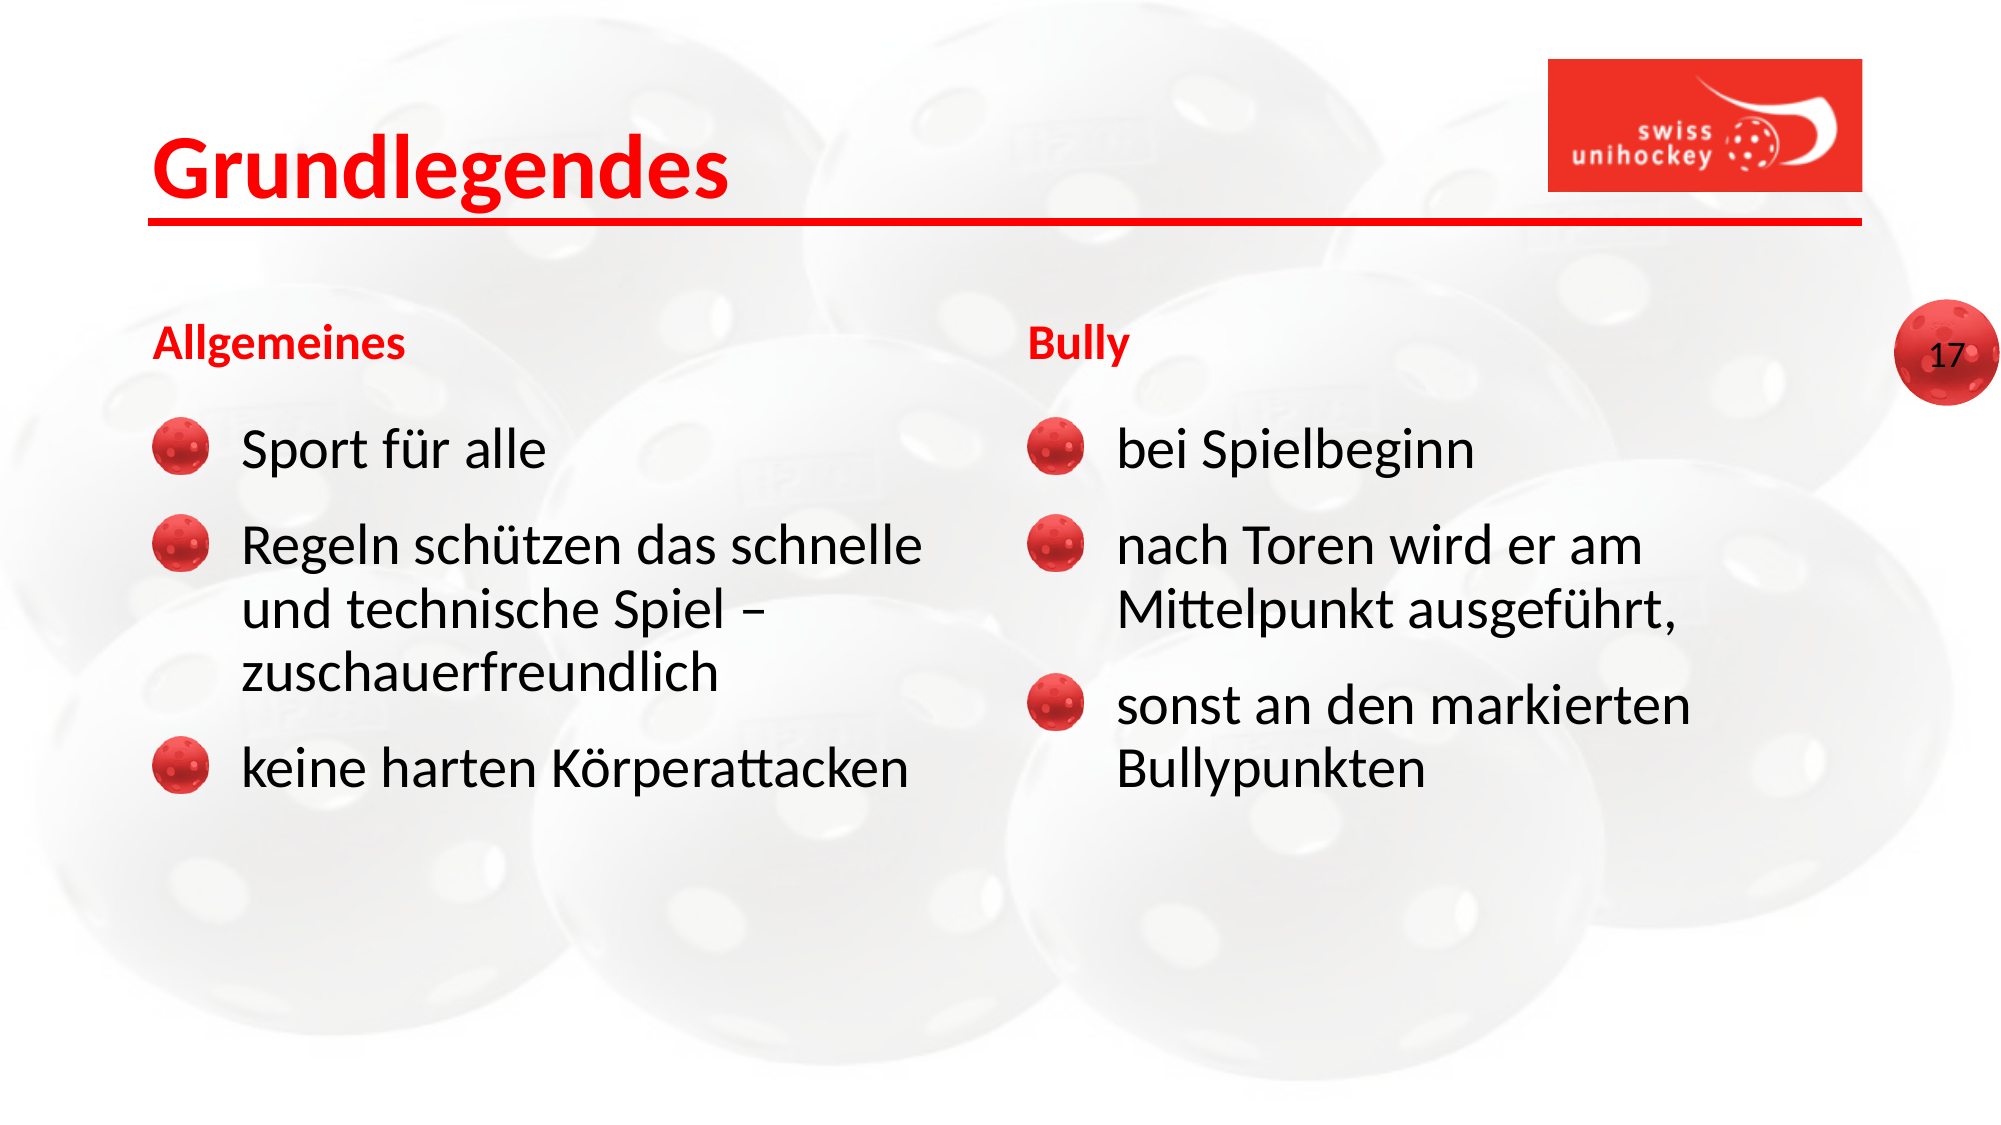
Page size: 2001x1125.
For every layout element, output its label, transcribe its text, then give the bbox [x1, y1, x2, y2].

picture [152, 417, 209, 475]
slide_number 17 [1894, 299, 2000, 406]
list bei Spielbeginn nach Toren wird er am Mittelpunkt ausgeführt, sonst an den markierten Bullypunkten [1012, 410, 1863, 1016]
picture [152, 736, 209, 794]
list Allgemeines [137, 275, 984, 410]
picture [1027, 514, 1084, 572]
list Bully [1012, 275, 1863, 410]
picture [1027, 417, 1084, 475]
list Sport für alle Regeln schützen das schnelle und technische Spiel – zuschauerfreundlich keine harten Körperattacken [137, 410, 984, 1016]
title Grundlegendes [137, 59, 1863, 278]
picture [152, 514, 209, 572]
picture [1027, 673, 1084, 731]
